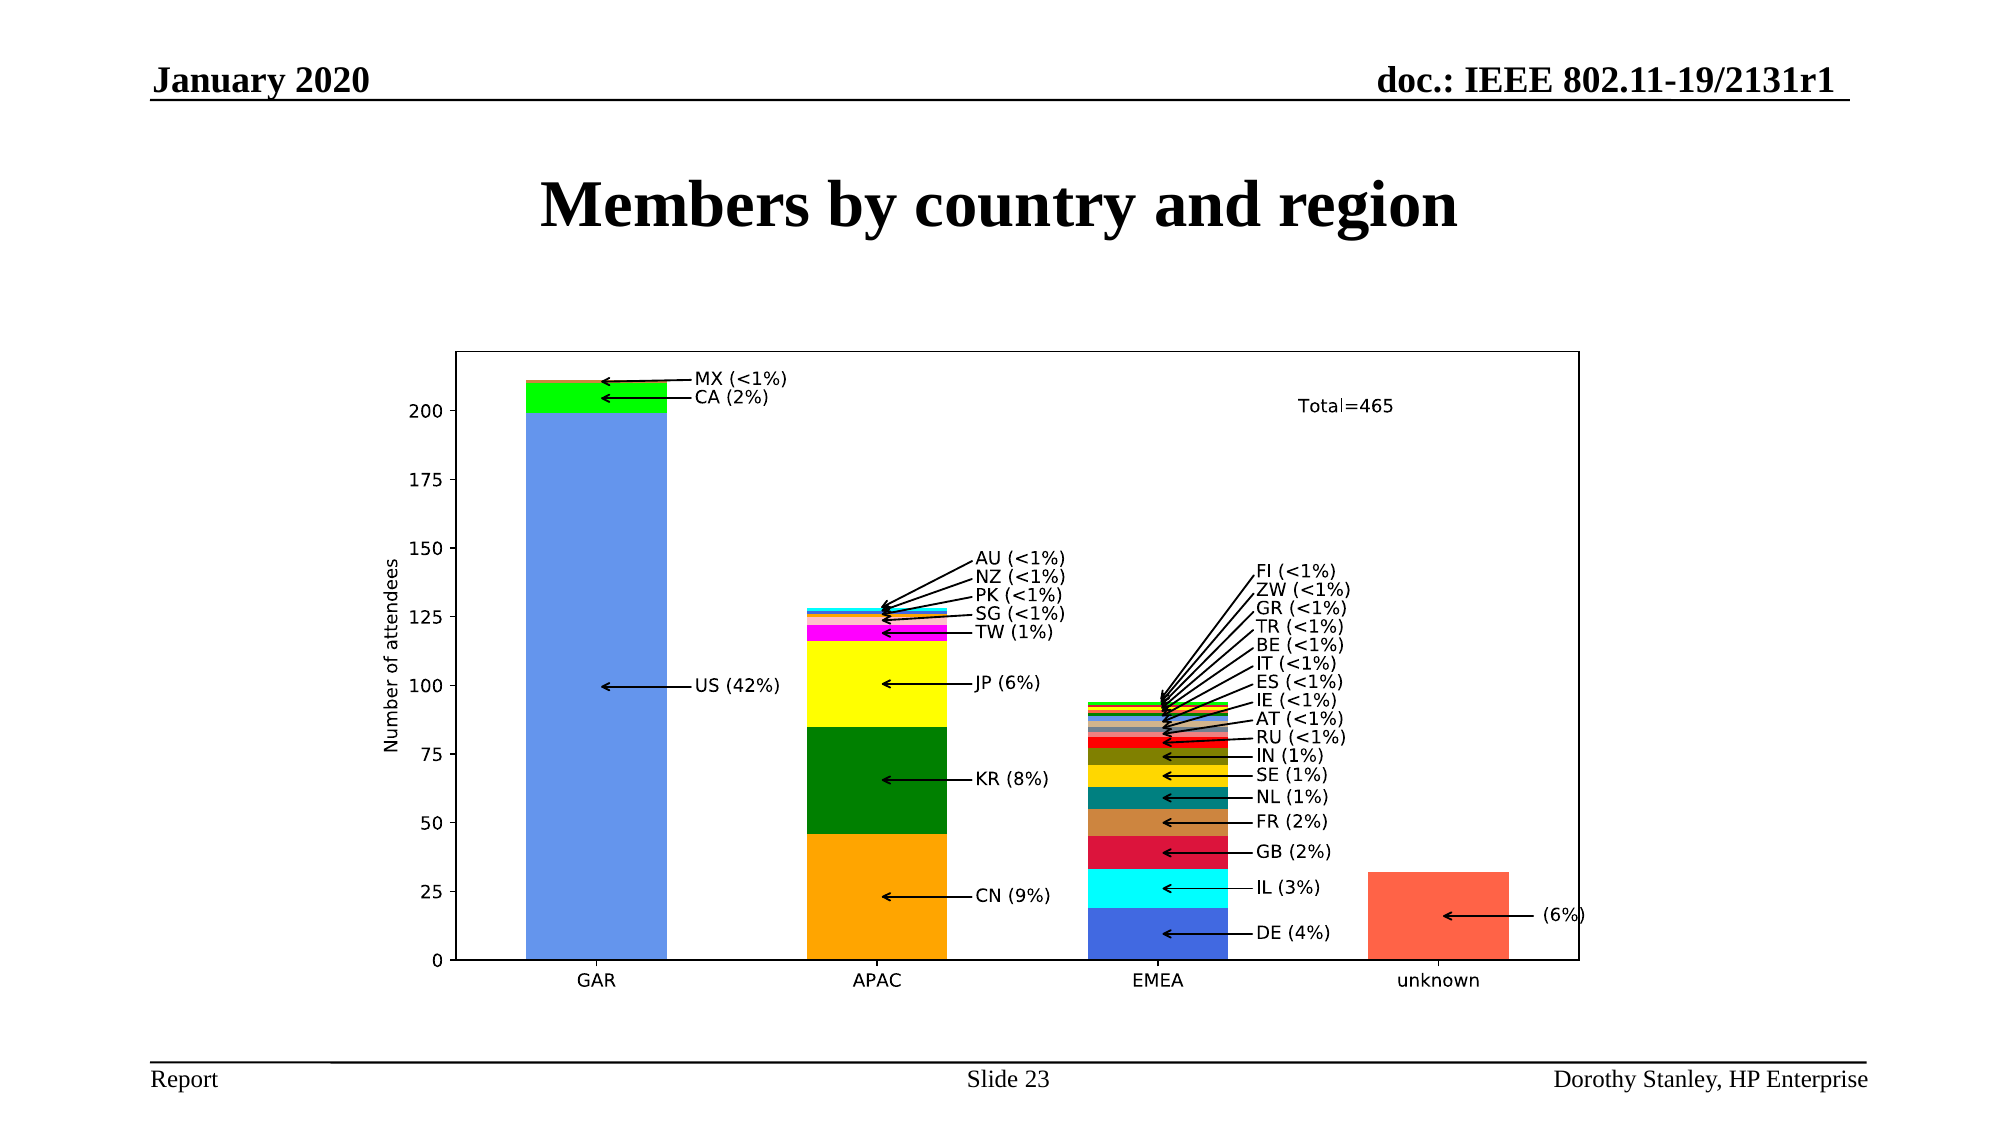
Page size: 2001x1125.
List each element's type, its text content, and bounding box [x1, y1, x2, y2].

title Members by country and region [150, 112, 1850, 288]
footer Dorothy Stanley, HP Enterprise [1512, 1061, 1869, 1093]
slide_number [152, 54, 406, 101]
slide_number Slide 23 [964, 1061, 1053, 1093]
picture [274, 256, 1727, 1051]
